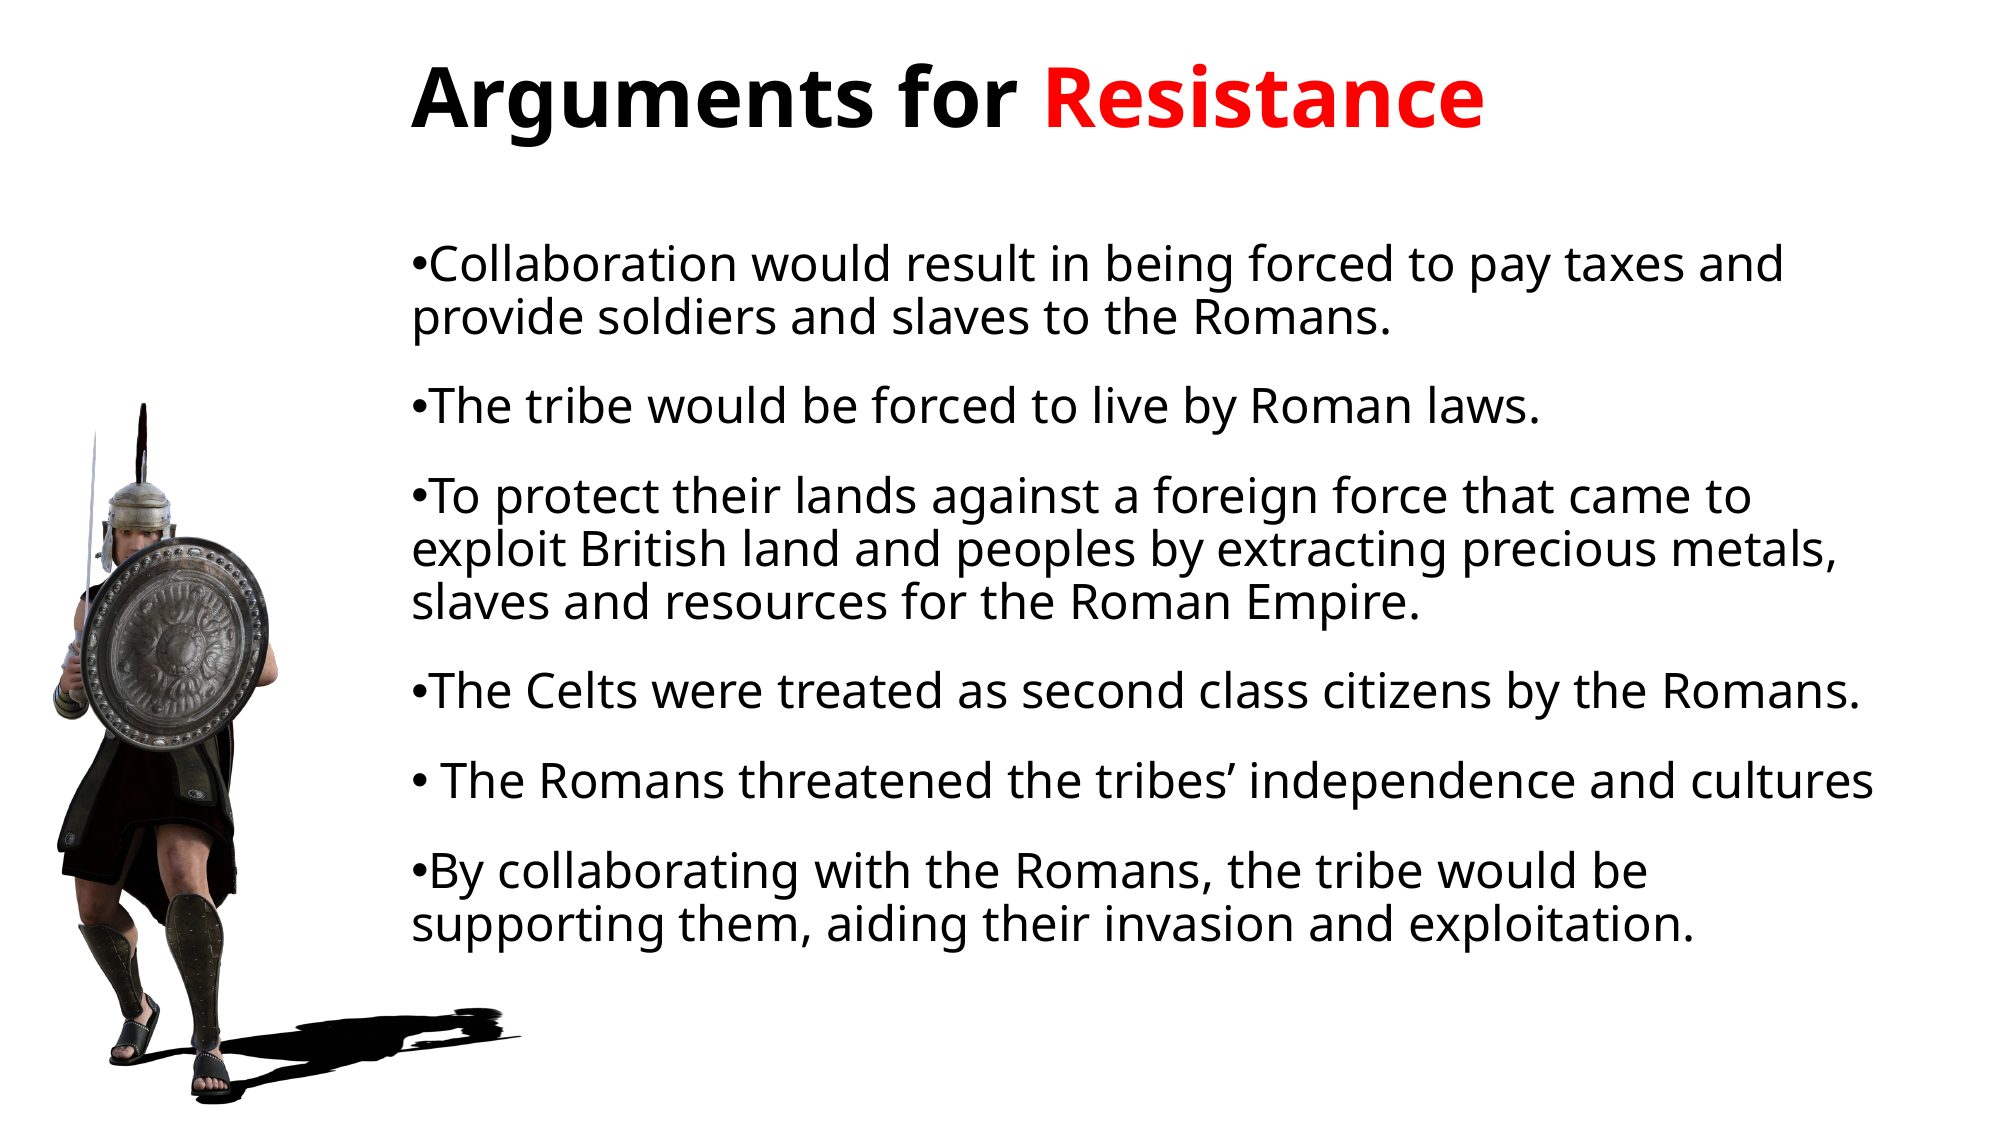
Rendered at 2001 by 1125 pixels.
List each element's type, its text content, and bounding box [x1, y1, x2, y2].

text_box Collaboration would result in being forced to pay taxes and provide soldiers and slaves to the Romans. The tribe would be forced to live by Roman laws. To protect their lands against a foreign force that came to exploit British land and peoples by extracting precious metals, slaves and resources for the Roman Empire. The Celts were treated as second class citizens by the Romans. The Romans threatened the tribes’ independence and cultures By collaborating with the Romans, the tribe would be supporting them, aiding their invasion and exploitation. [396, 231, 1918, 1006]
picture [0, 382, 539, 1125]
text_box Arguments for Resistance [396, 36, 1552, 202]
